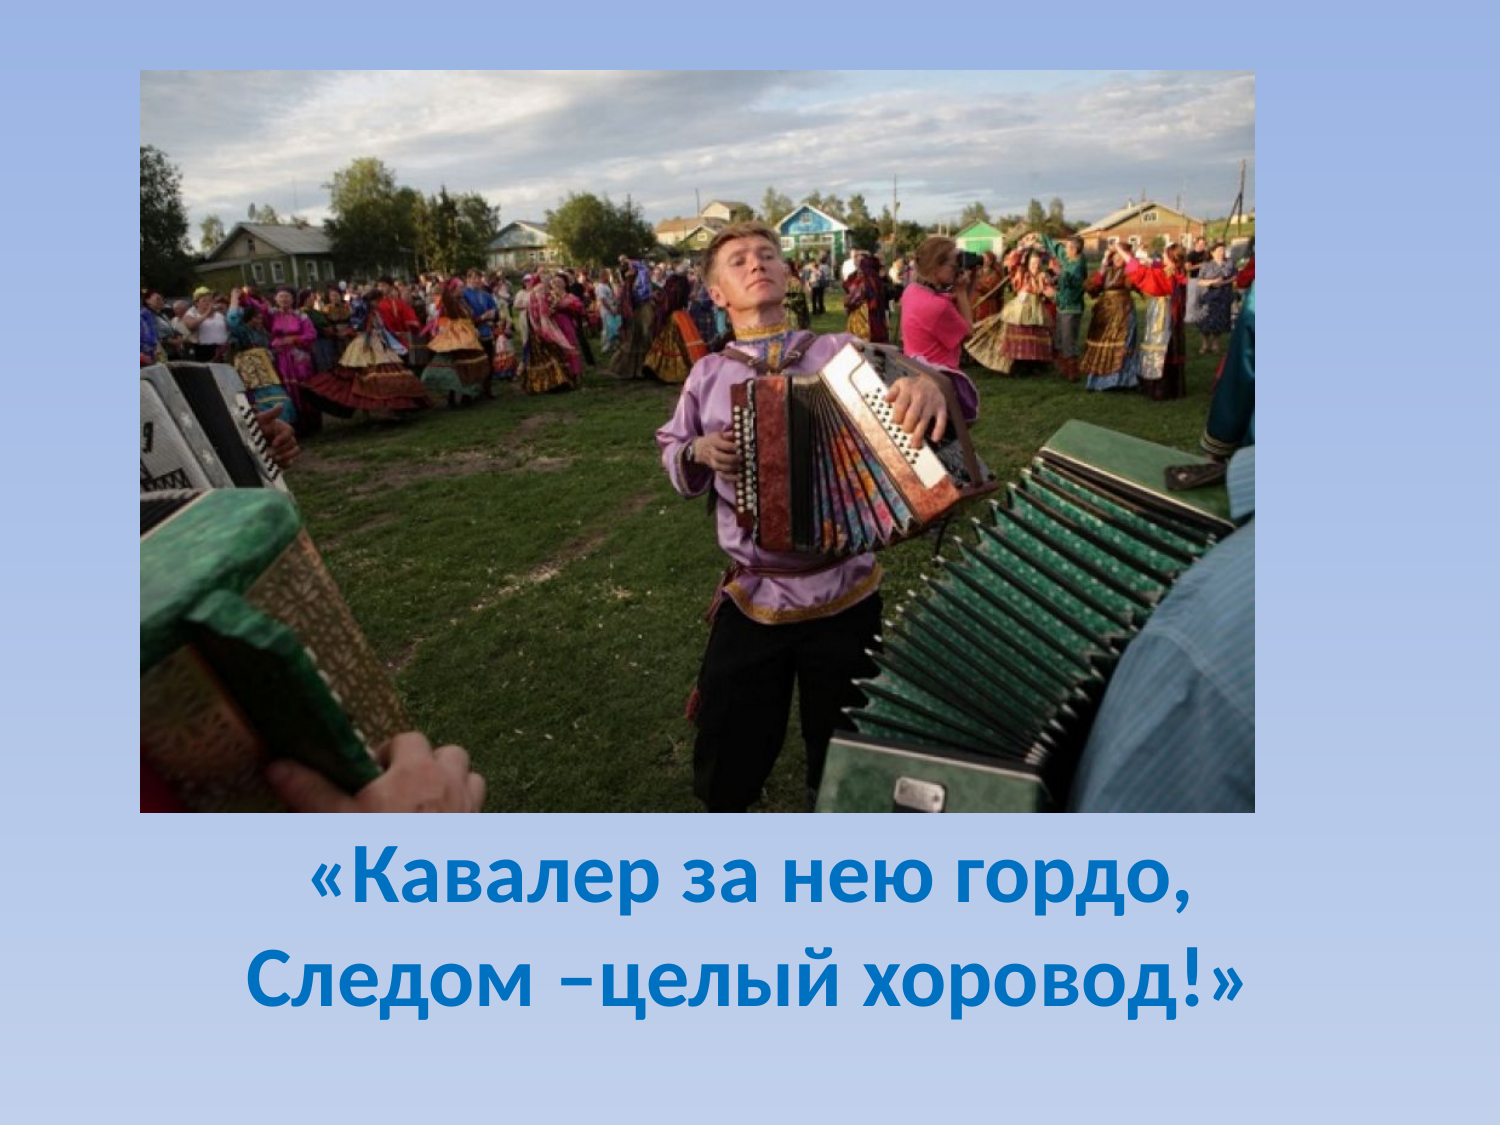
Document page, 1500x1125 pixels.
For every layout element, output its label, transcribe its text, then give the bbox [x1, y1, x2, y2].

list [140, 70, 1256, 813]
title «Кавалер за нею гордо, Следом –целый хоровод!» [75, 808, 1425, 1032]
